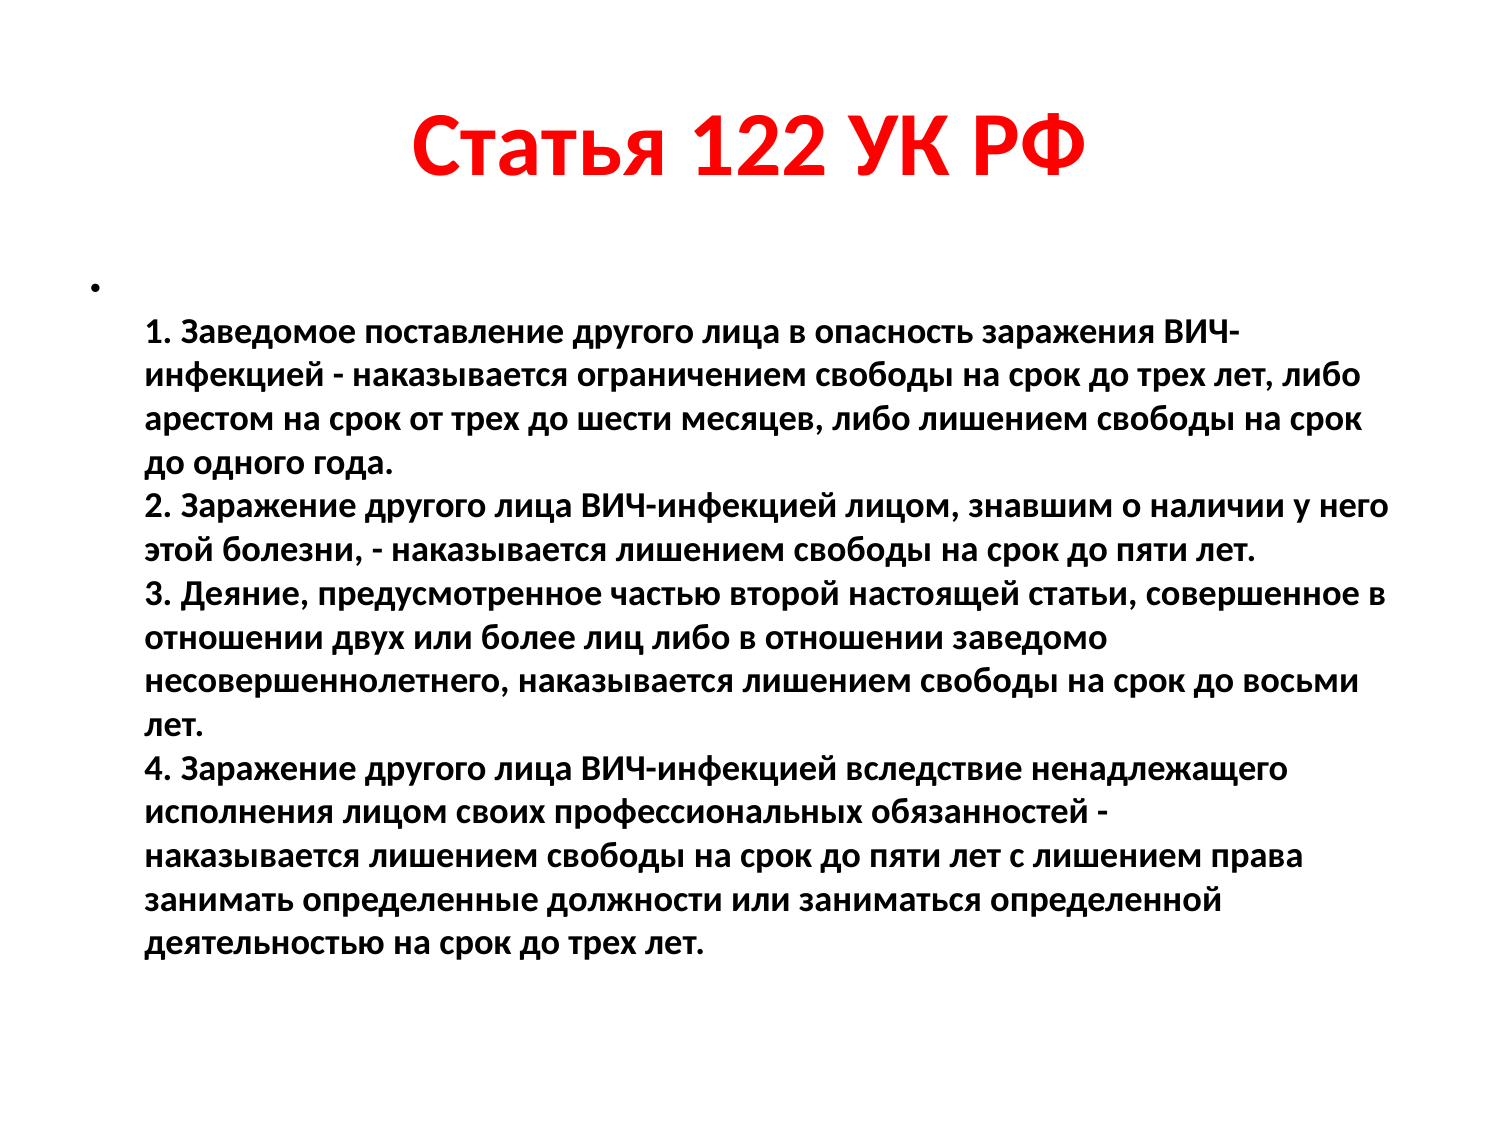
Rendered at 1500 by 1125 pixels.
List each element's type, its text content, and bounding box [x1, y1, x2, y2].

title Статья 122 УК РФ [74, 44, 1426, 233]
list 1. Заведомое поставление другого лица в опасность заражения ВИЧ- инфекцией - наказывается ограничением свободы на срок до трех лет, либо арестом на срок от трех до шести месяцев, либо лишением свободы на срок до одного года. 2. Заражение другого лица ВИЧ-инфекцией лицом, знавшим о наличии у него этой болезни, - наказывается лишением свободы на срок до пяти лет. 3. Деяние, предусмотренное частью второй настоящей статьи, совершенное в отношении двух или более лиц либо в отношении заведомо несовершеннолетнего, наказывается лишением свободы на срок до восьми лет. 4. Заражение другого лица ВИЧ-инфекцией вследствие ненадлежащего исполнения лицом своих профессиональных обязанностей - наказывается лишением свободы на срок до пяти лет с лишением права занимать определенные должности или заниматься определенной деятельностью на срок до трех лет. [74, 262, 1426, 1006]
